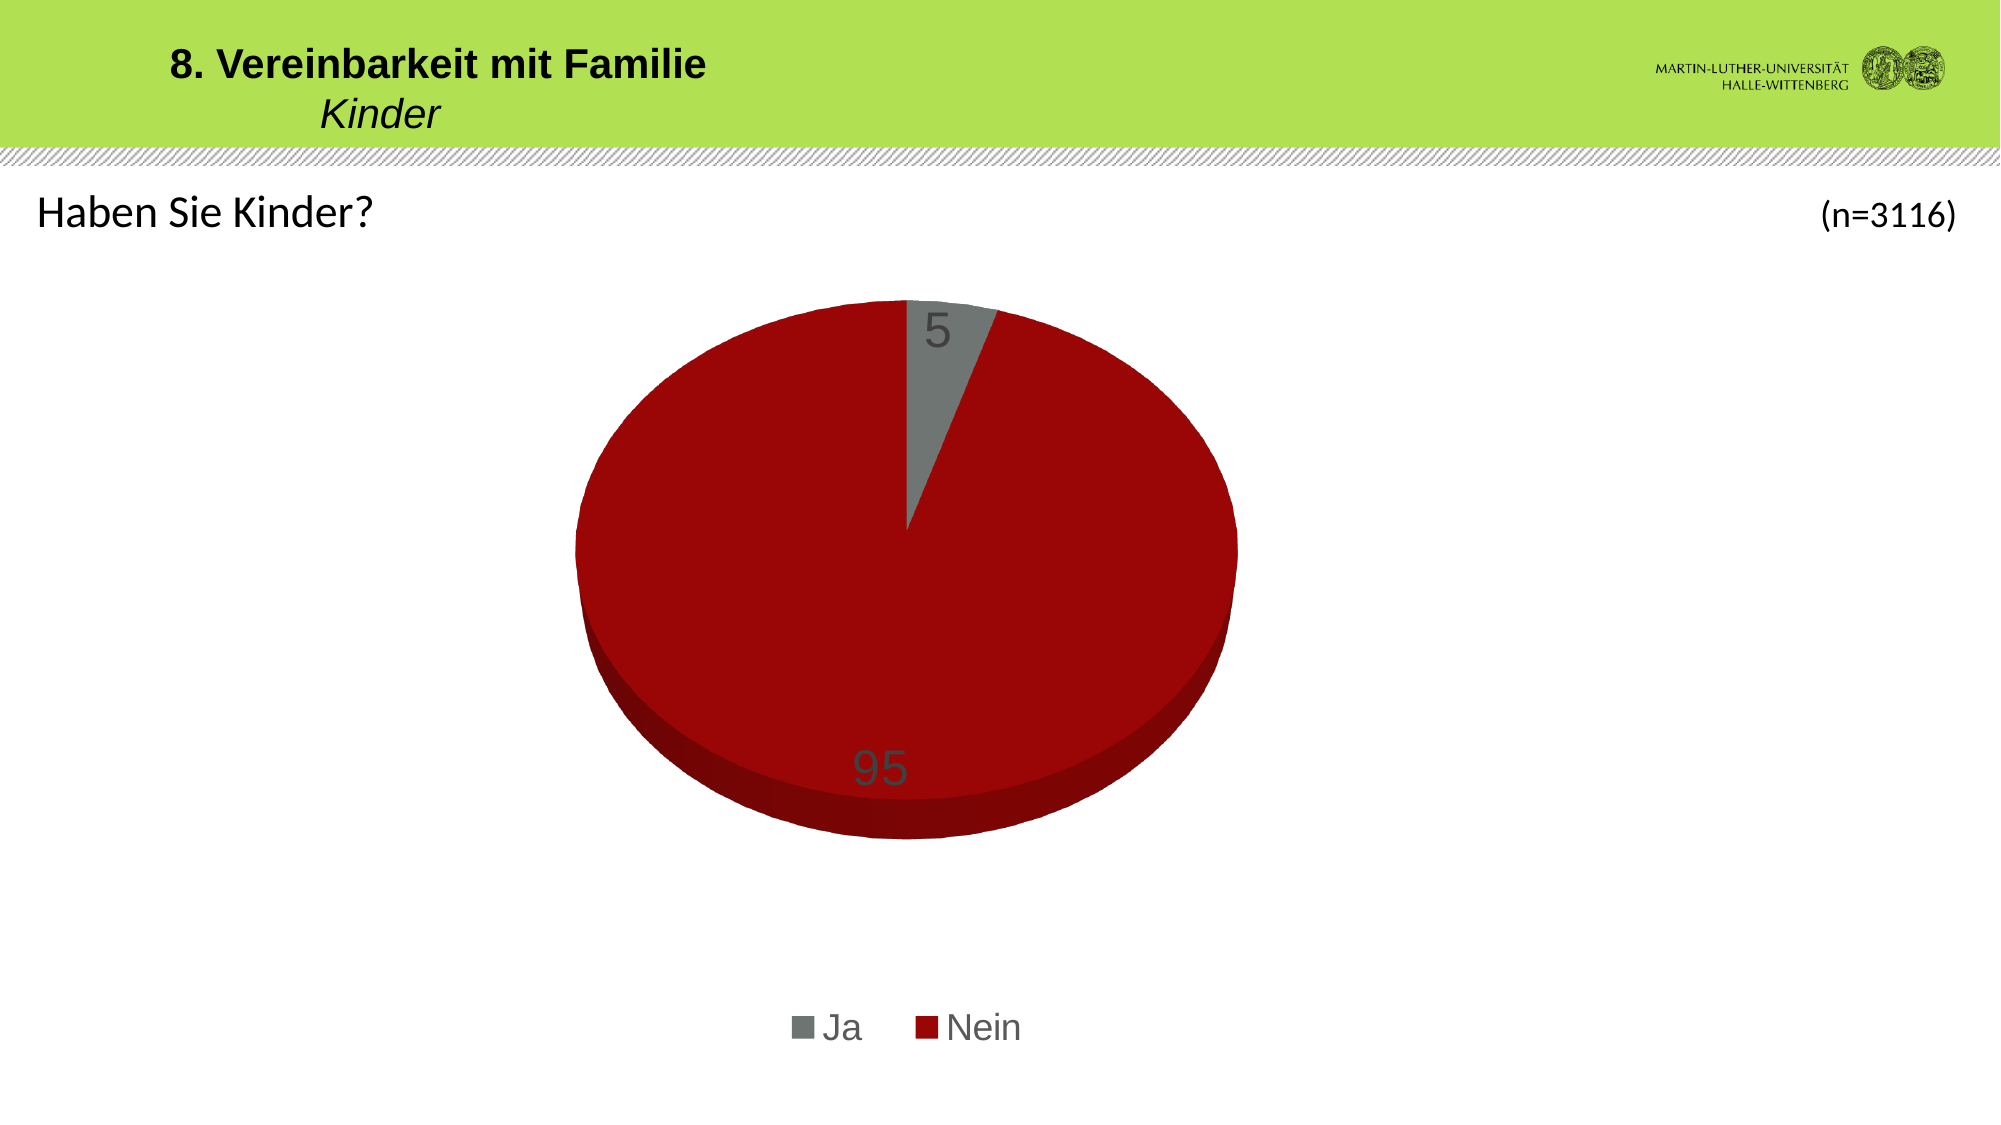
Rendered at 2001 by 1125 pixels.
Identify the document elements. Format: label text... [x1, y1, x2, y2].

title Haben Sie Kinder? (n=3116) [36, 187, 1964, 1083]
picture [0, 148, 2000, 166]
chart [506, 296, 1307, 1060]
picture [1656, 46, 1945, 90]
text_box 8. Vereinbarkeit mit Familie Kinder [162, 29, 716, 145]
